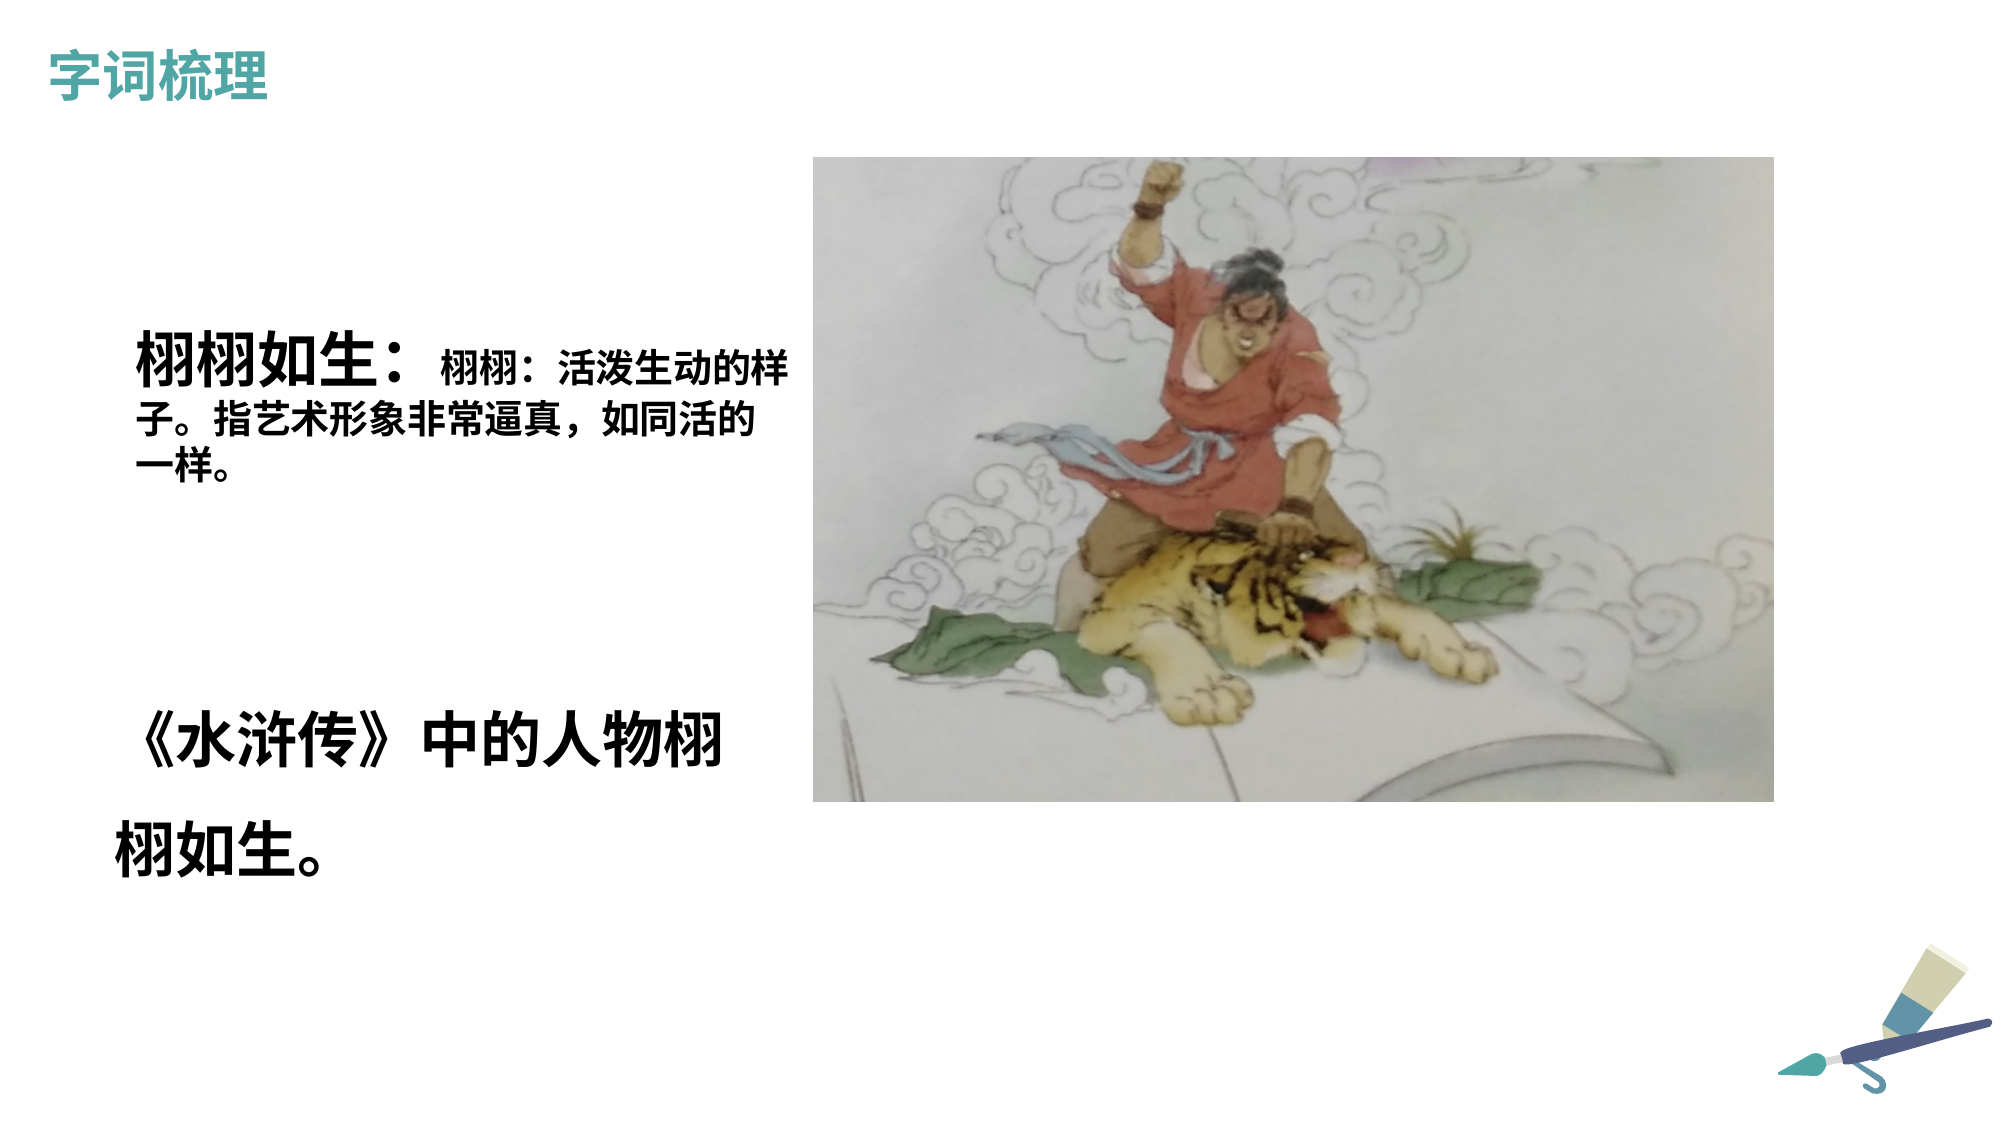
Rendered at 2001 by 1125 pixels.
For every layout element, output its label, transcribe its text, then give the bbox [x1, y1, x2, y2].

text_box 栩栩如生：栩栩：活泼生动的样子。指艺术形象非常逼真，如同活的一样。 [120, 313, 809, 495]
text_box 字词梳理 [32, 33, 347, 115]
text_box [1811, 945, 1974, 1125]
picture [813, 157, 1774, 802]
text_box 《水浒传》中的人物栩栩如生。 [99, 657, 774, 893]
